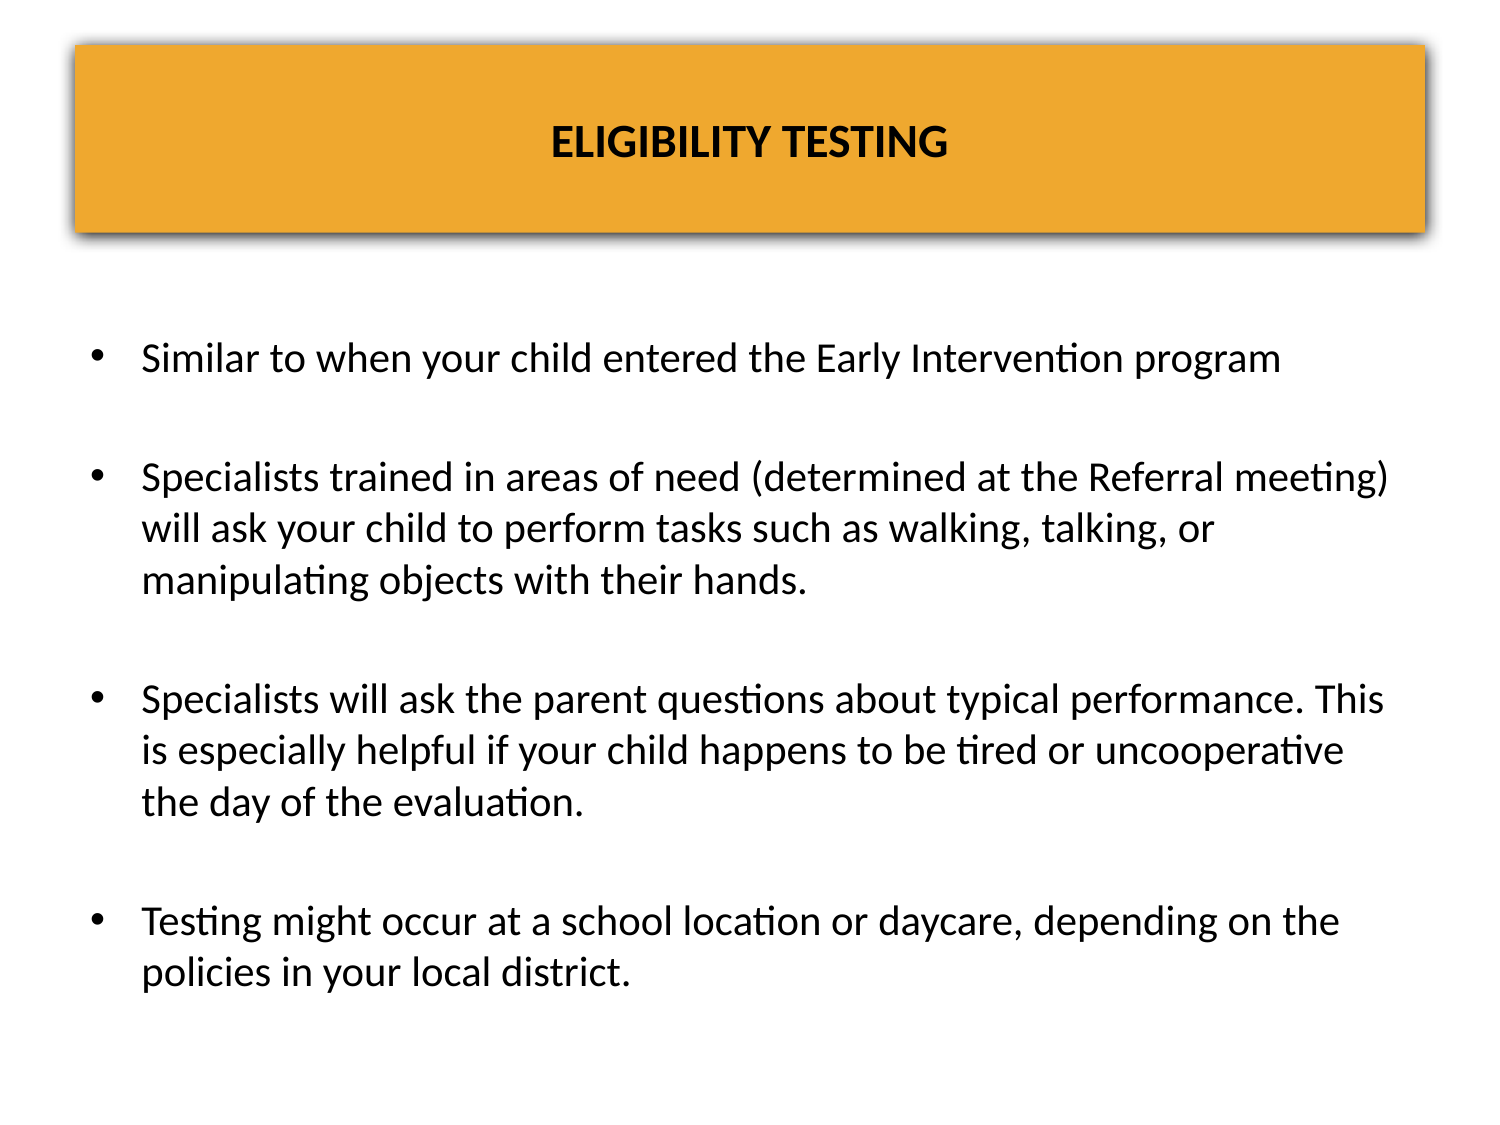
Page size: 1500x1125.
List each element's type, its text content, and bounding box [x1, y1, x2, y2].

list Similar to when your child entered the Early Intervention program Specialists trained in areas of need (determined at the Referral meeting) will ask your child to perform tasks such as walking, talking, or manipulating objects with their hands. Specialists will ask the parent questions about typical performance. This is especially helpful if your child happens to be tired or uncooperative the day of the evaluation. Testing might occur at a school location or daycare, depending on the policies in your local district. [75, 262, 1425, 1005]
title ELIGIBILITY TESTING [75, 45, 1425, 233]
